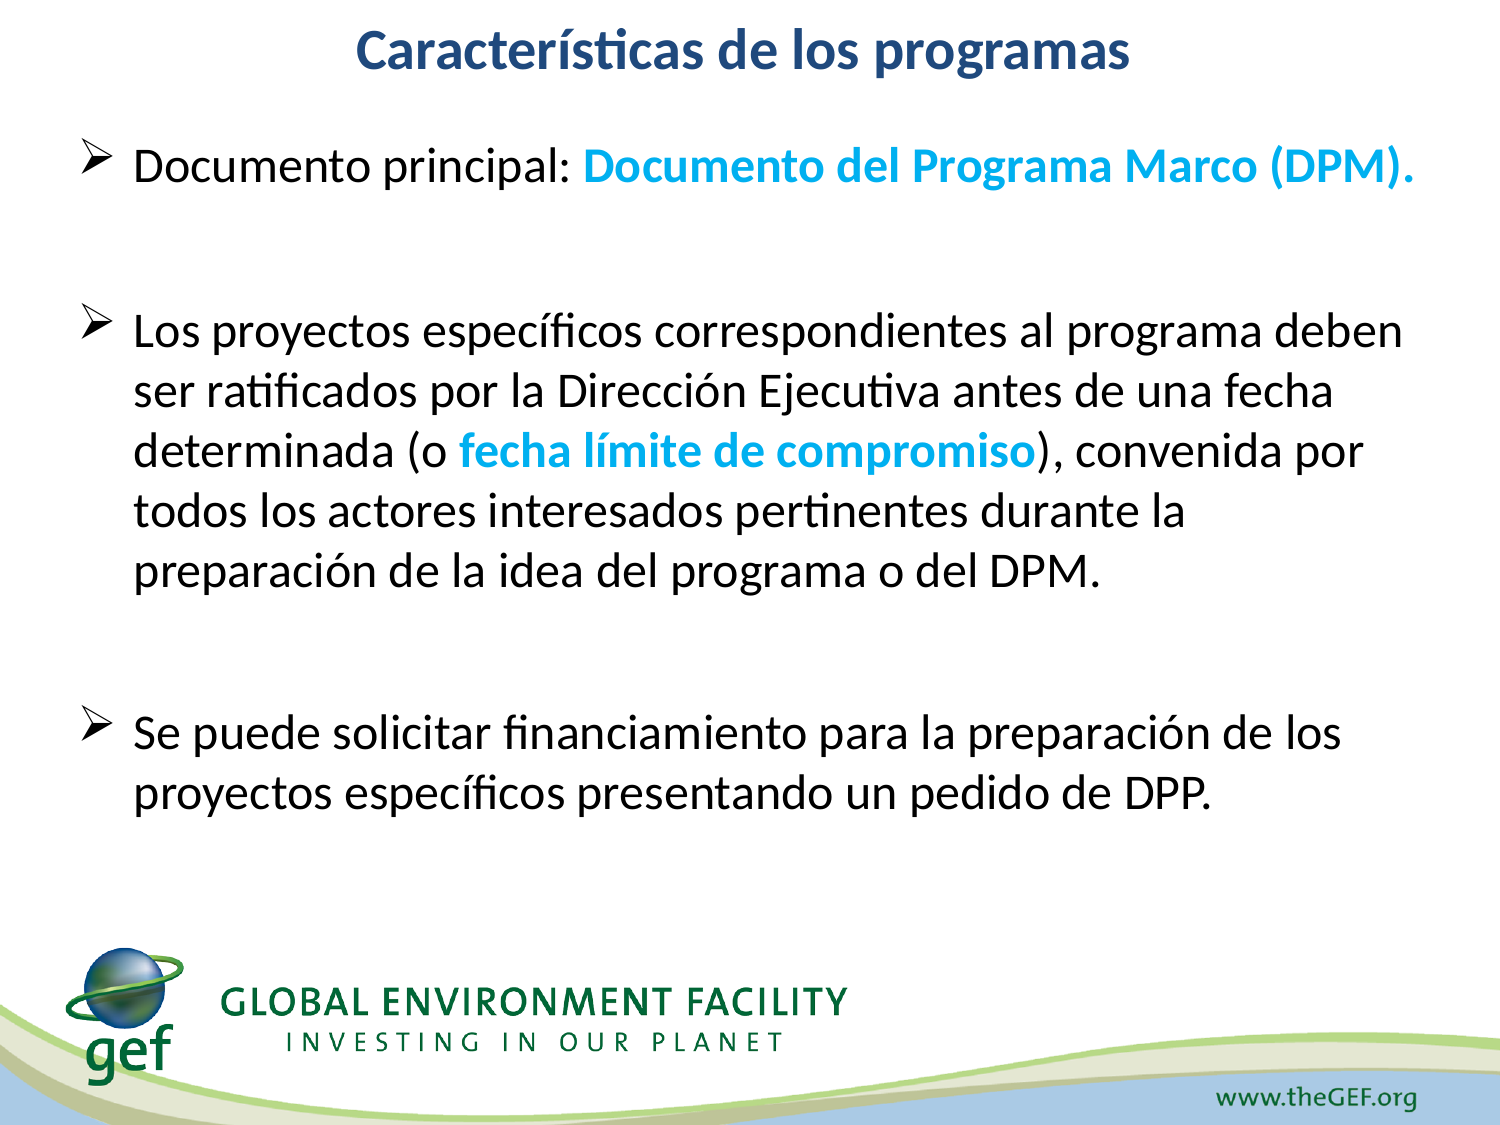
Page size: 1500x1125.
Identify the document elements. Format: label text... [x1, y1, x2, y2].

list Documento principal: Documento del Programa Marco (DPM). Los proyectos específicos correspondientes al programa deben ser ratificados por la Dirección Ejecutiva antes de una fecha determinada (o fecha límite de compromiso), convenida por todos los actores interesados pertinentes durante la preparación de la idea del programa o del DPM. Se puede solicitar financiamiento para la preparación de los proyectos específicos presentando un pedido de DPP. [62, 124, 1438, 863]
title Características de los programas [74, 12, 1413, 81]
picture [0, 920, 1500, 1125]
